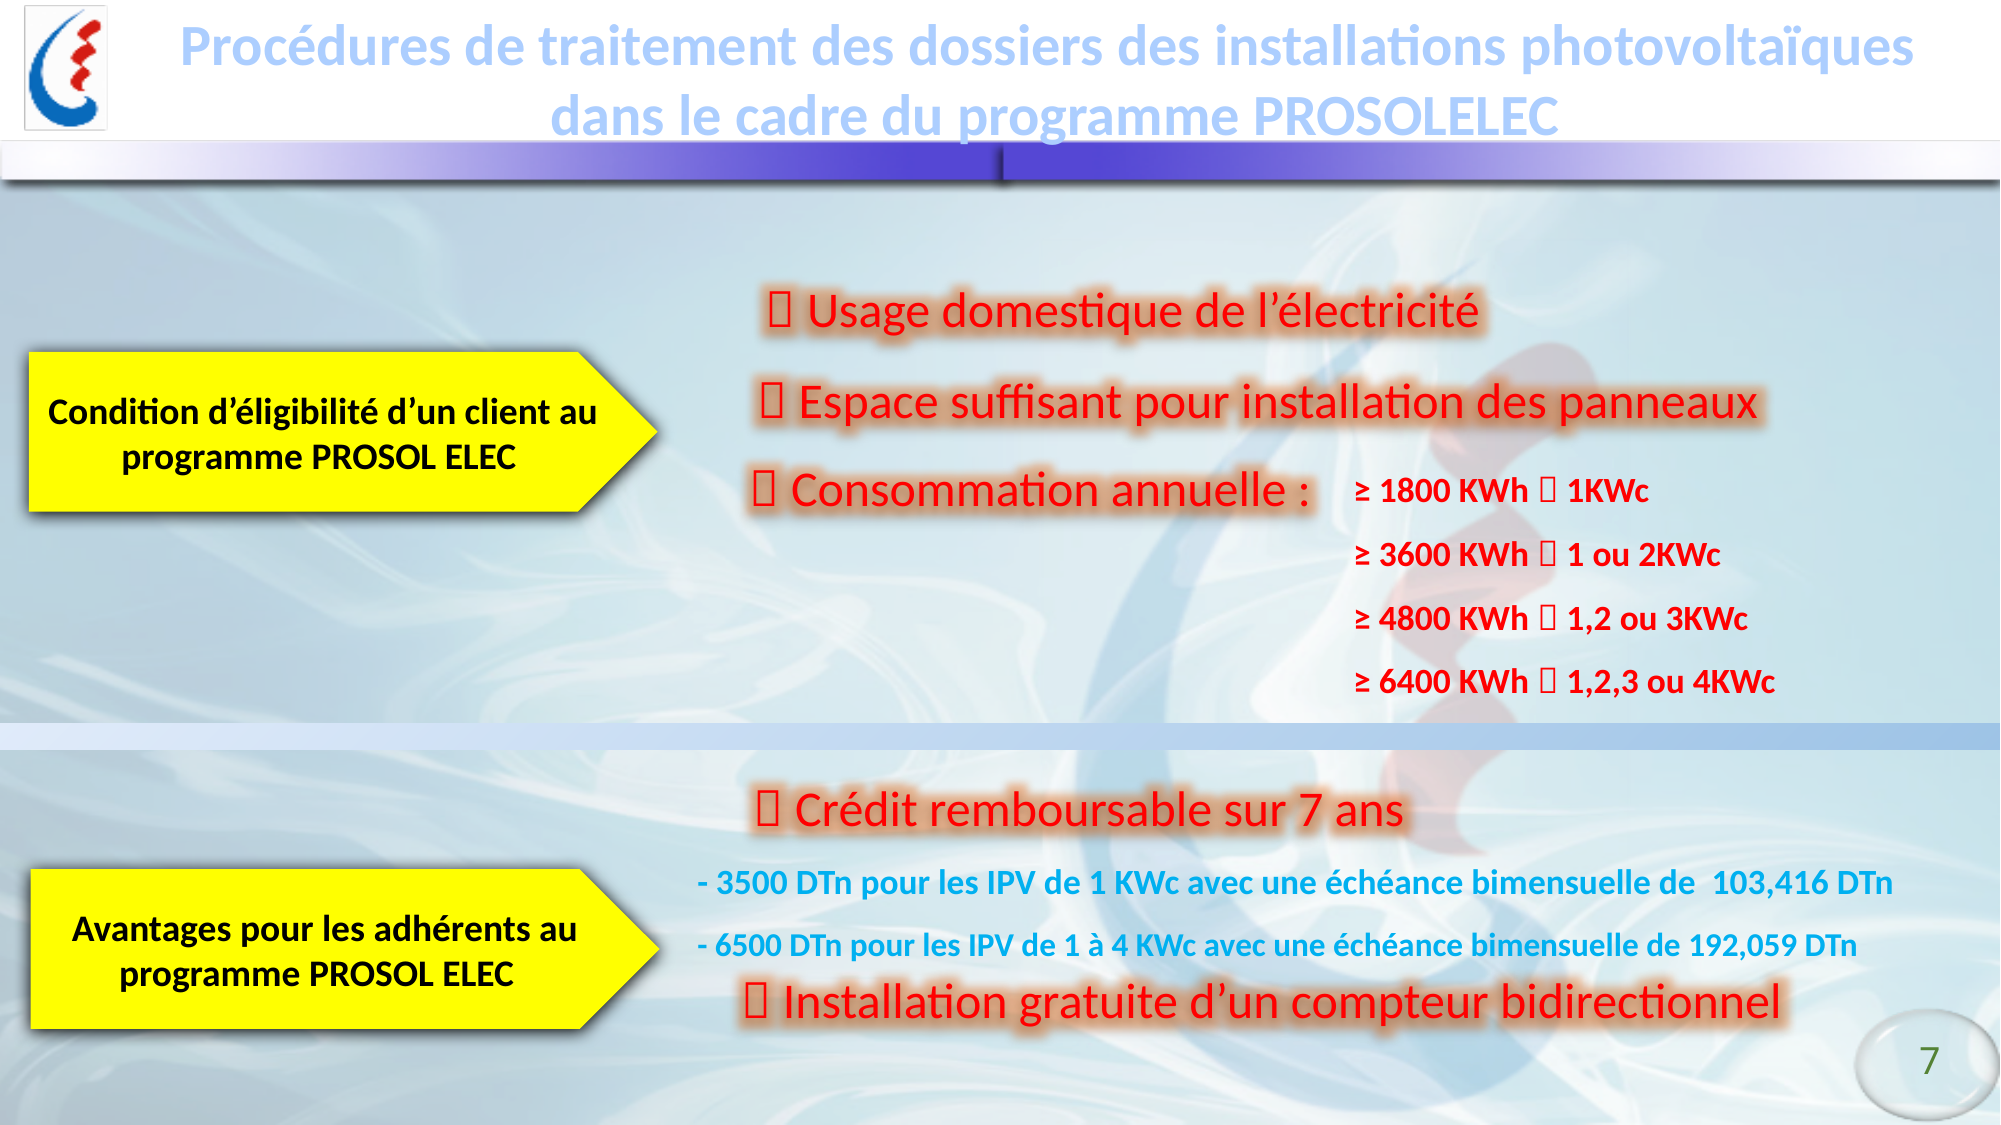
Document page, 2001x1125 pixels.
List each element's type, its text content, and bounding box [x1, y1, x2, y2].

text_box [0, 722, 2000, 751]
text_box Condition d’éligibilité d’un client au programme PROSOL ELEC [27, 350, 660, 513]
text_box ≥ 1800 KWh  1KWc ≥ 3600 KWh  1 ou 2KWc ≥ 4800 KWh  1,2 ou 3KWc ≥ 6400 KWh  1,2,3 ou 4KWc [1337, 437, 1832, 709]
text_box - 6500 DTn pour les IPV de 1 à 4 KWc avec une échéance bimensuelle de 192,059 DTn [682, 895, 2000, 963]
picture [0, 751, 2000, 1125]
text_box  Installation gratuite d’un compteur bidirectionnel [726, 963, 1808, 1036]
text_box  Consommation annuelle : [734, 449, 1327, 525]
text_box  Espace suffisant pour installation des panneaux [742, 360, 1774, 436]
text_box - 3500 DTn pour les IPV de 1 KWc avec une échéance bimensuelle de 103,416 DTn [682, 830, 1953, 895]
picture [0, 0, 2000, 722]
text_box Procédures de traitement des dossiers des installations photovoltaïques dans le cadre du programme PROSOLELEC [150, 0, 1960, 155]
text_box  Usage domestique de l’électricité [750, 270, 1496, 346]
text_box Avantages pour les adhérents au programme PROSOL ELEC [29, 868, 661, 1030]
text_box 7 [1861, 1033, 1956, 1093]
text_box  Crédit remboursable sur 7 ans [738, 768, 1443, 830]
